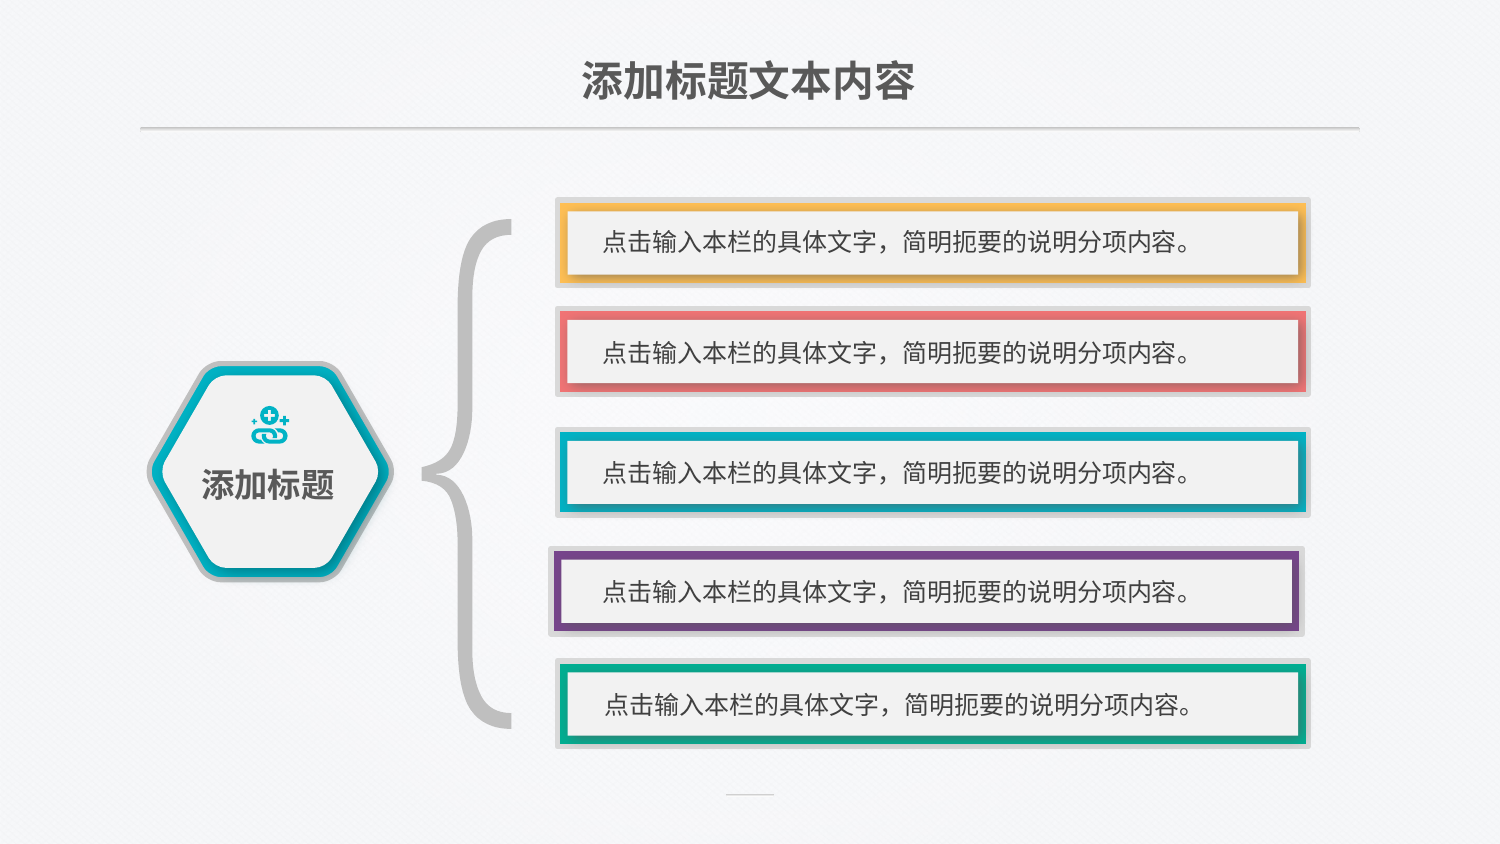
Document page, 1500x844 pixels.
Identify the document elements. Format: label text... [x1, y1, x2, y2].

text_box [251, 405, 290, 444]
text_box 添加标题文本内容 [459, 49, 1038, 111]
picture [0, 0, 1500, 844]
text_box 添加标题 [189, 458, 346, 510]
text_box [421, 219, 512, 729]
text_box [556, 660, 1309, 747]
text_box [160, 373, 381, 570]
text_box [556, 199, 1309, 286]
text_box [550, 548, 1303, 635]
text_box [147, 361, 346, 581]
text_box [556, 429, 1309, 516]
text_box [556, 308, 1309, 395]
